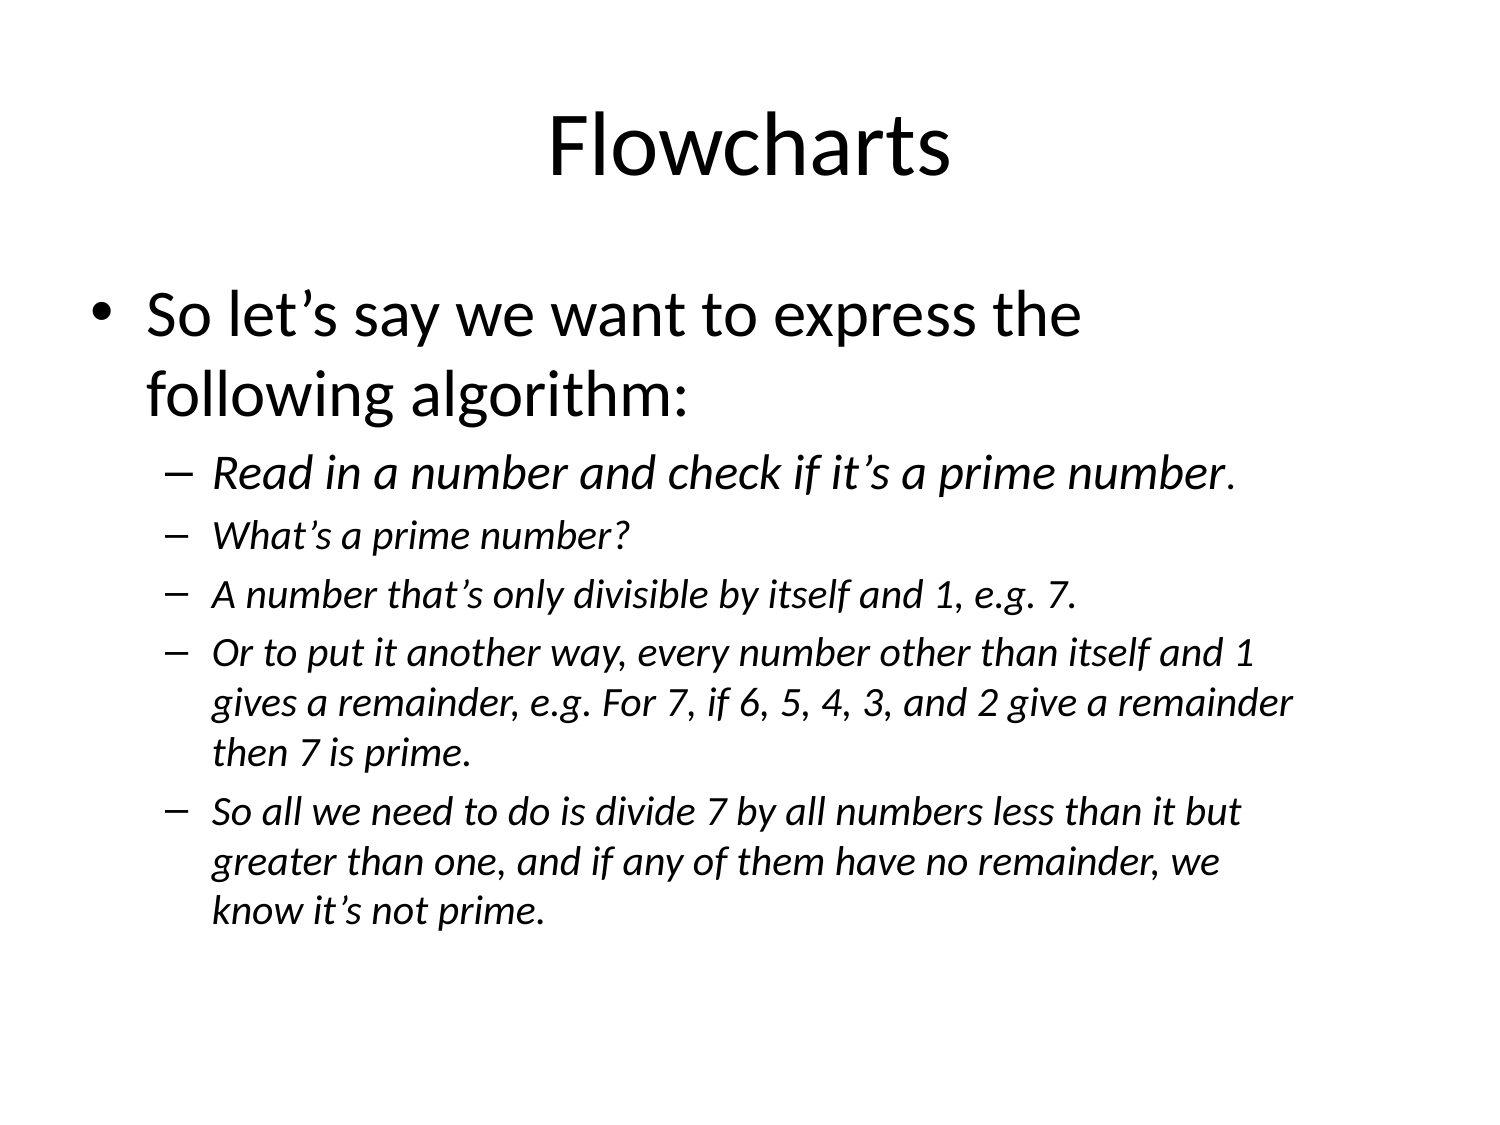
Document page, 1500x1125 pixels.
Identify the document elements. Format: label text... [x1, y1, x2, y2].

title Flowcharts [75, 45, 1425, 233]
list So let’s say we want to express the following algorithm: Read in a number and check if it’s a prime number. What’s a prime number? A number that’s only divisible by itself and 1, e.g. 7. Or to put it another way, every number other than itself and 1 gives a remainder, e.g. For 7, if 6, 5, 4, 3, and 2 give a remainder then 7 is prime. So all we need to do is divide 7 by all numbers less than it but greater than one, and if any of them have no remainder, we know it’s not prime. [75, 262, 1317, 1005]
